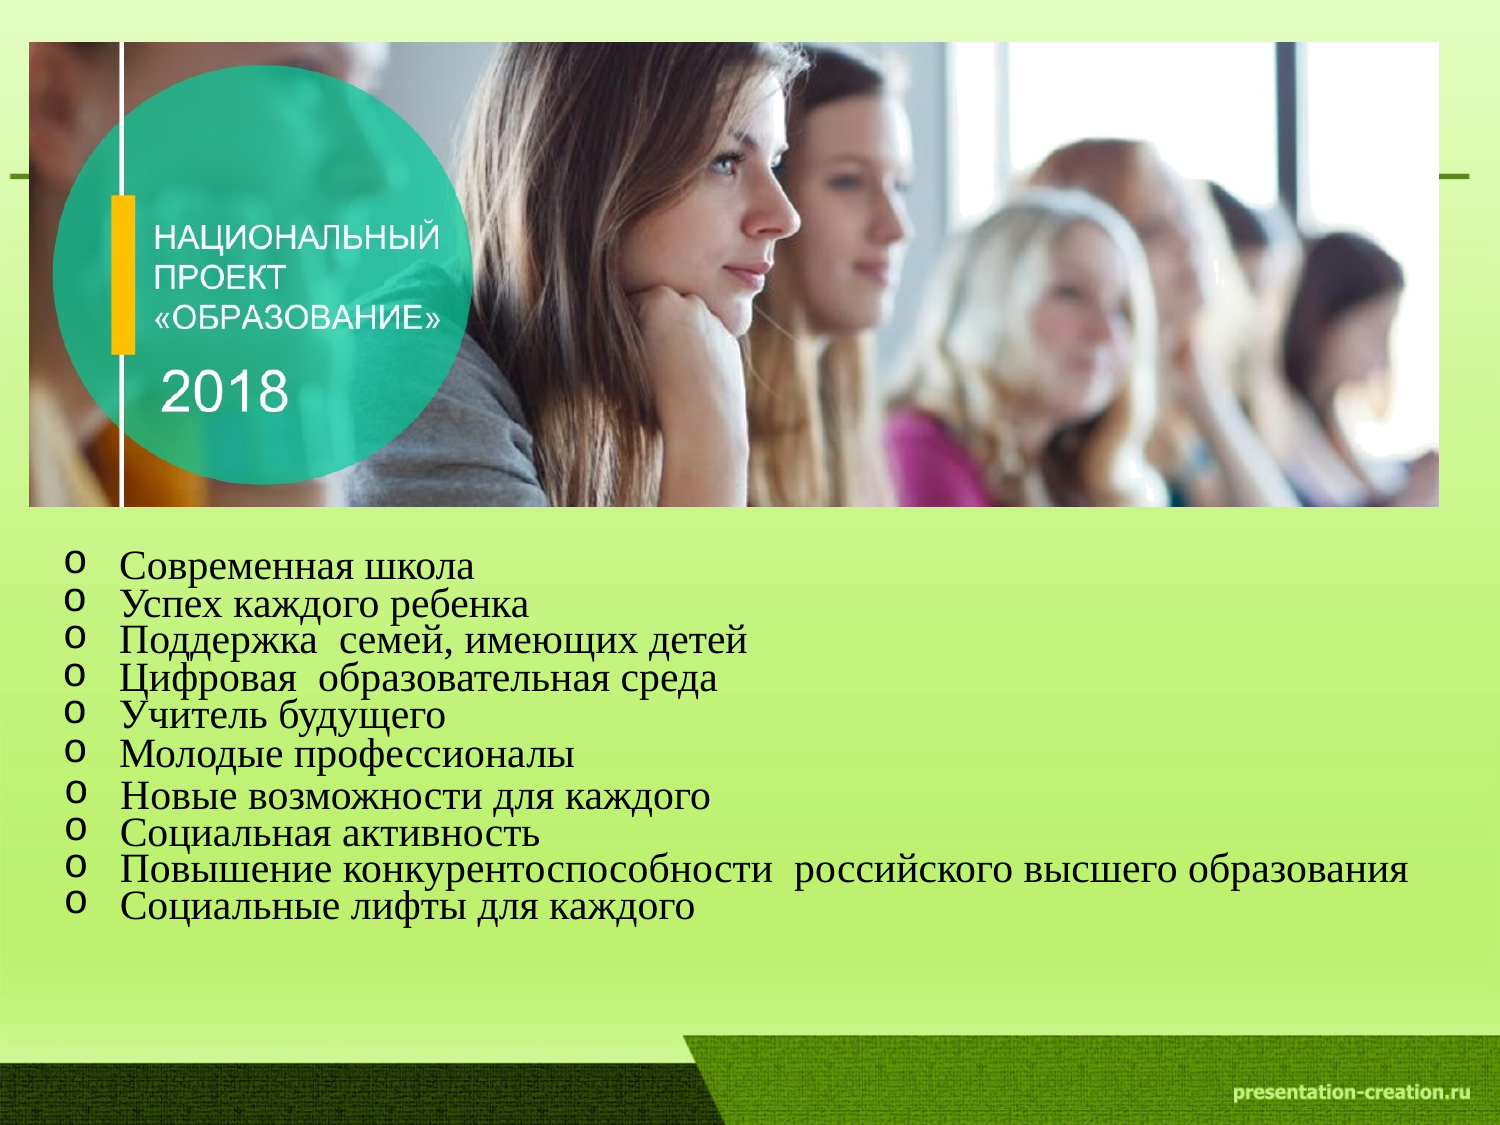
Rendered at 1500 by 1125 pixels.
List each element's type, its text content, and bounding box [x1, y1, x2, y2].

text_box Современная школа Успех каждого ребенка Поддержка семей, имеющих детей Цифровая образовательная среда Учитель будущего Молодые профессионалы [60, 548, 857, 765]
text_box Новые возможности для каждого Социальная активность Повышение конкурентоспособности российского высшего образования Социальные лифты для каждого [60, 765, 1483, 928]
picture [0, 0, 1500, 1125]
